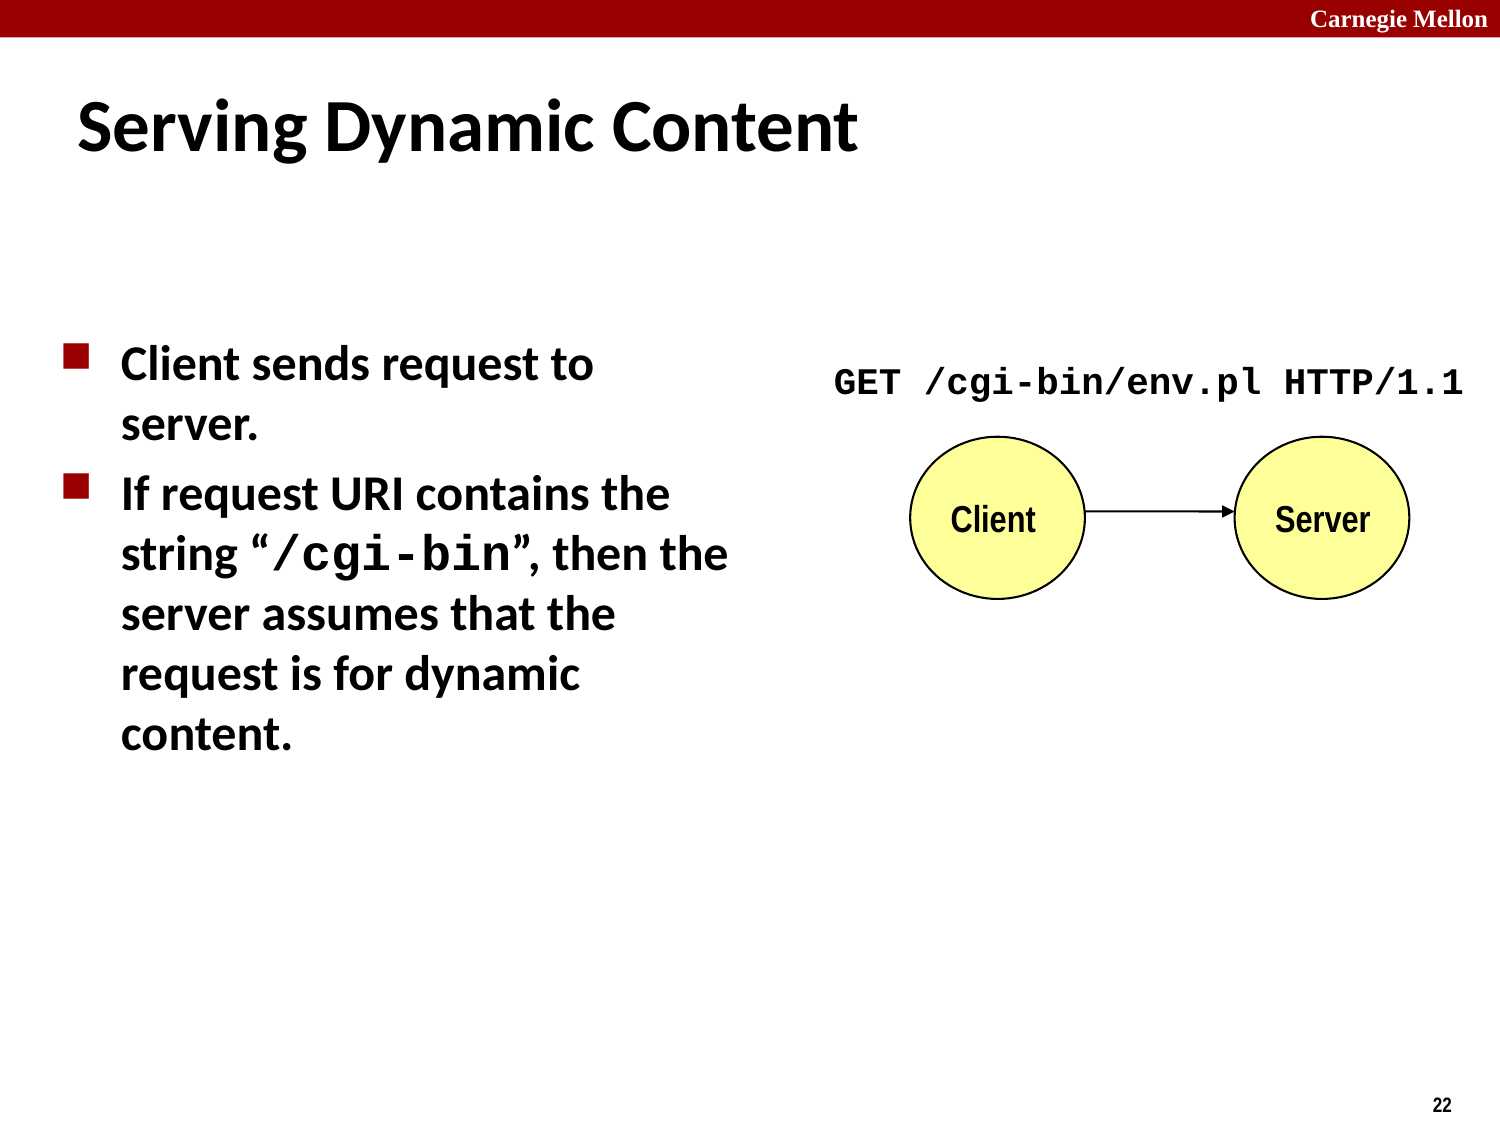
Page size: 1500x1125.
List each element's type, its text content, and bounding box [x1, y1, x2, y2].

text_box [1084, 505, 1235, 518]
text_box Server [1234, 436, 1410, 599]
text_box GET /cgi-bin/env.pl HTTP/1.1 [818, 349, 1479, 410]
list Client sends request to server. If request URI contains the string “/cgi-bin”, then the server assumes that the request is for dynamic content. [49, 322, 754, 1055]
title Serving Dynamic Content [62, 68, 1063, 163]
text_box Client [910, 436, 1085, 599]
